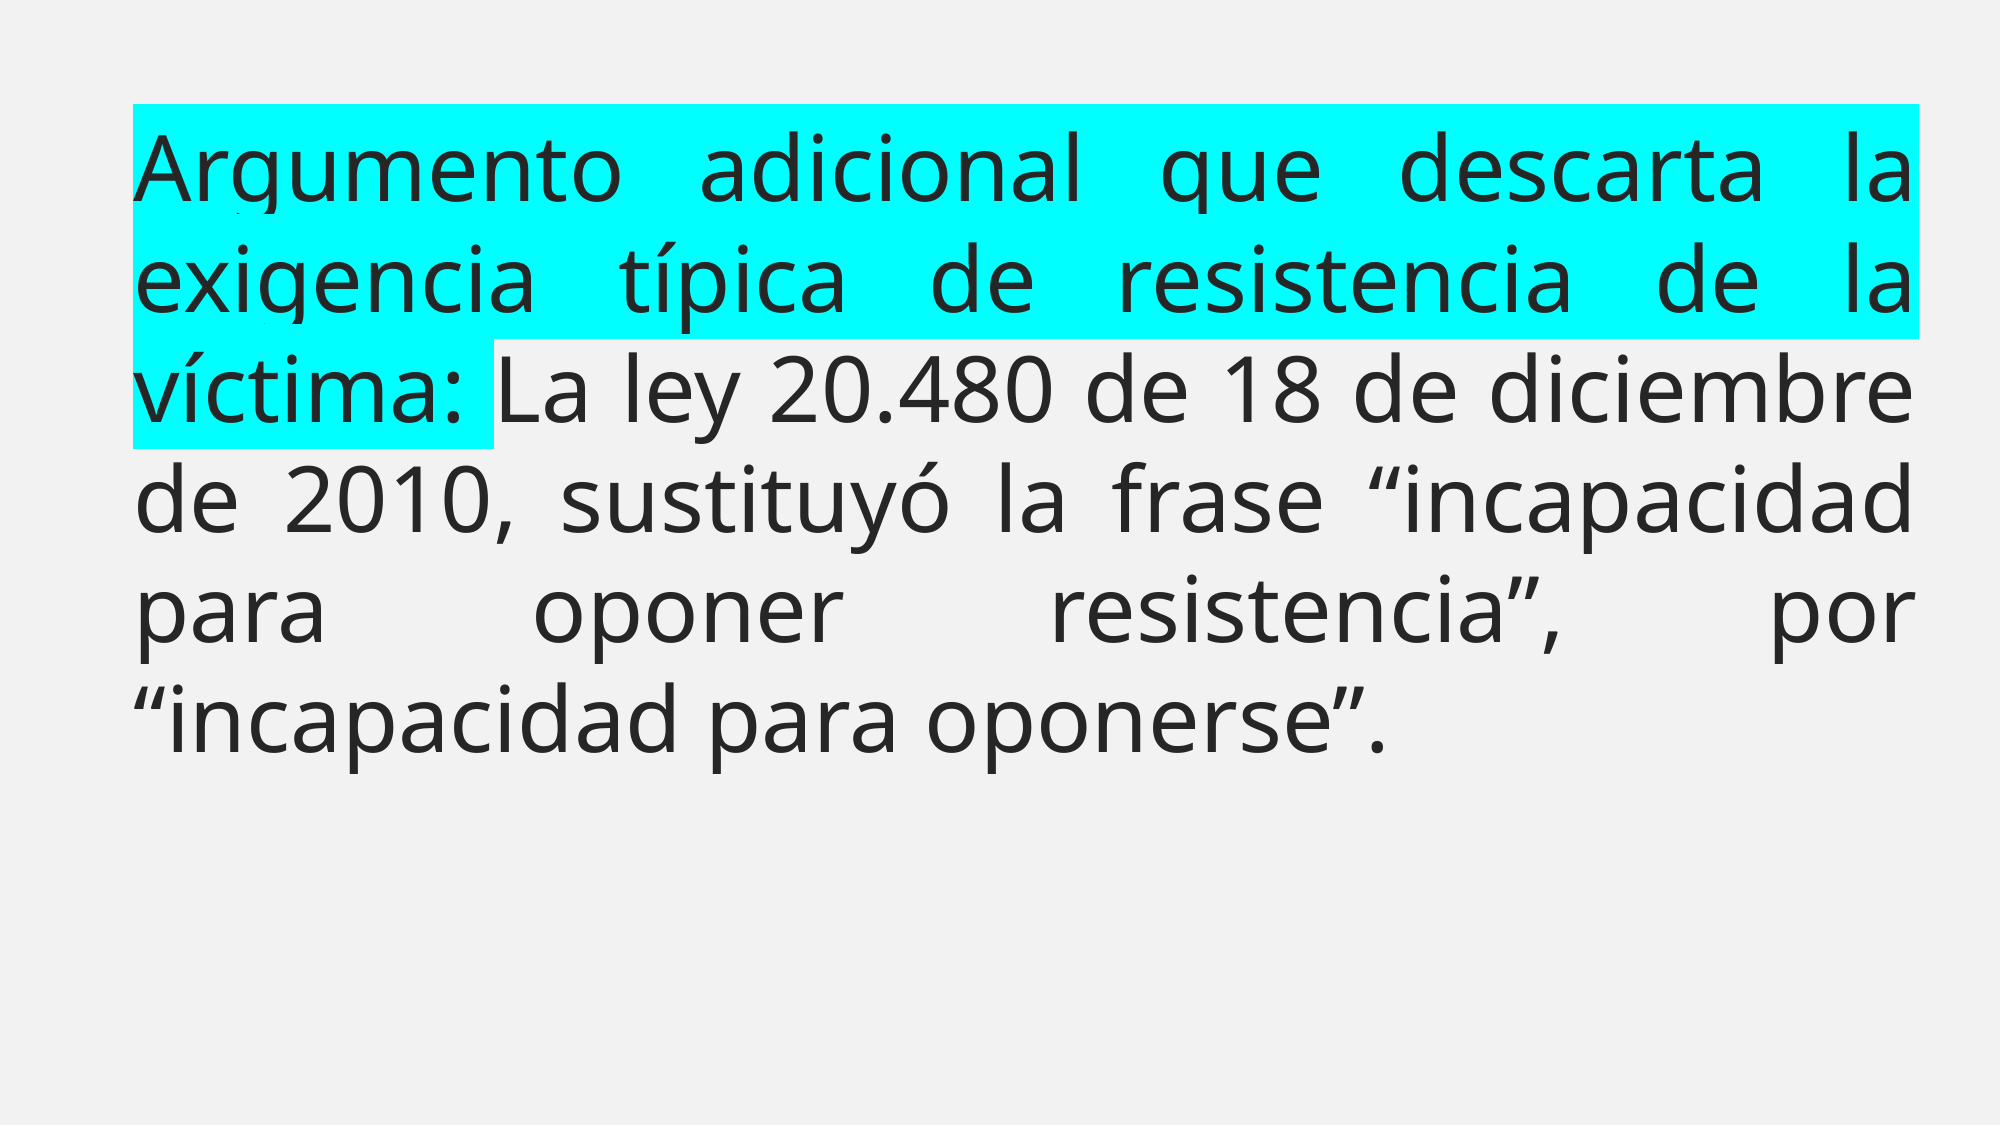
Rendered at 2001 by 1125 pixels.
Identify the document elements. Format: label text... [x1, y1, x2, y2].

list Argumento adicional que descarta la exigencia típica de resistencia de la víctima: La ley 20.480 de 18 de diciembre de 2010, sustituyó la frase “incapacidad para oponer resistencia”, por “incapacidad para oponerse”. [118, 102, 1935, 942]
